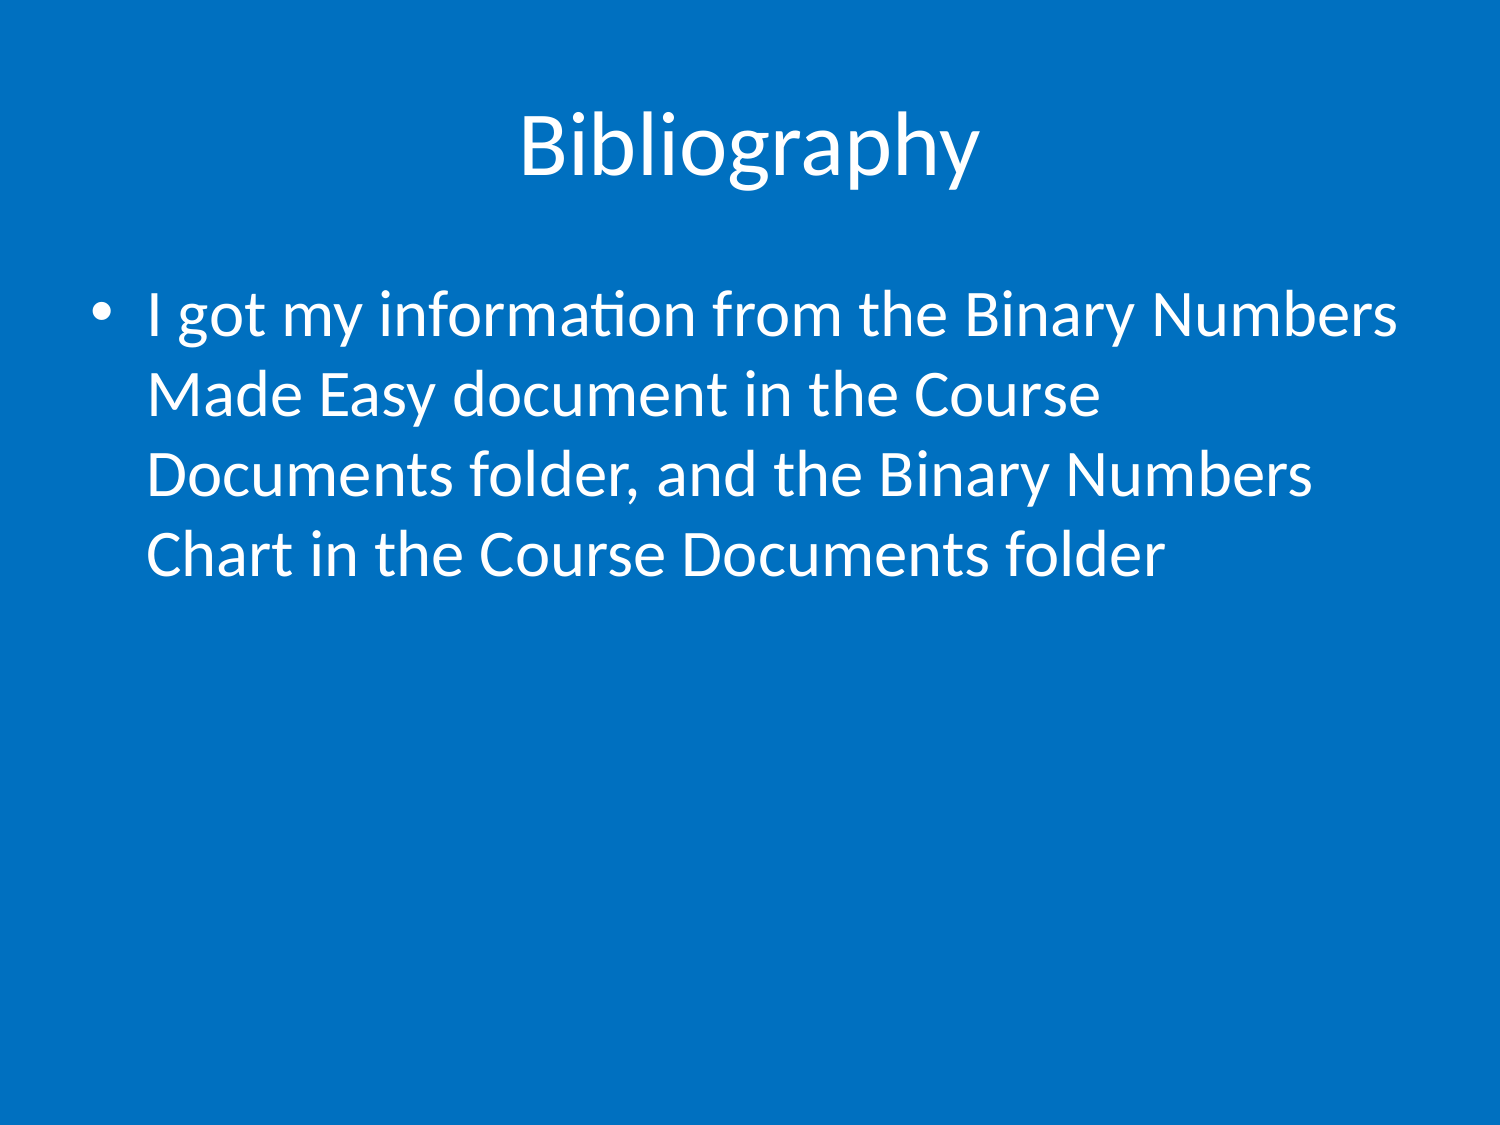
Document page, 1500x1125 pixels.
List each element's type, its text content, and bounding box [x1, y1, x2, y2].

list I got my information from the Binary Numbers Made Easy document in the Course Documents folder, and the Binary Numbers Chart in the Course Documents folder [75, 262, 1425, 1005]
title Bibliography [75, 45, 1425, 233]
